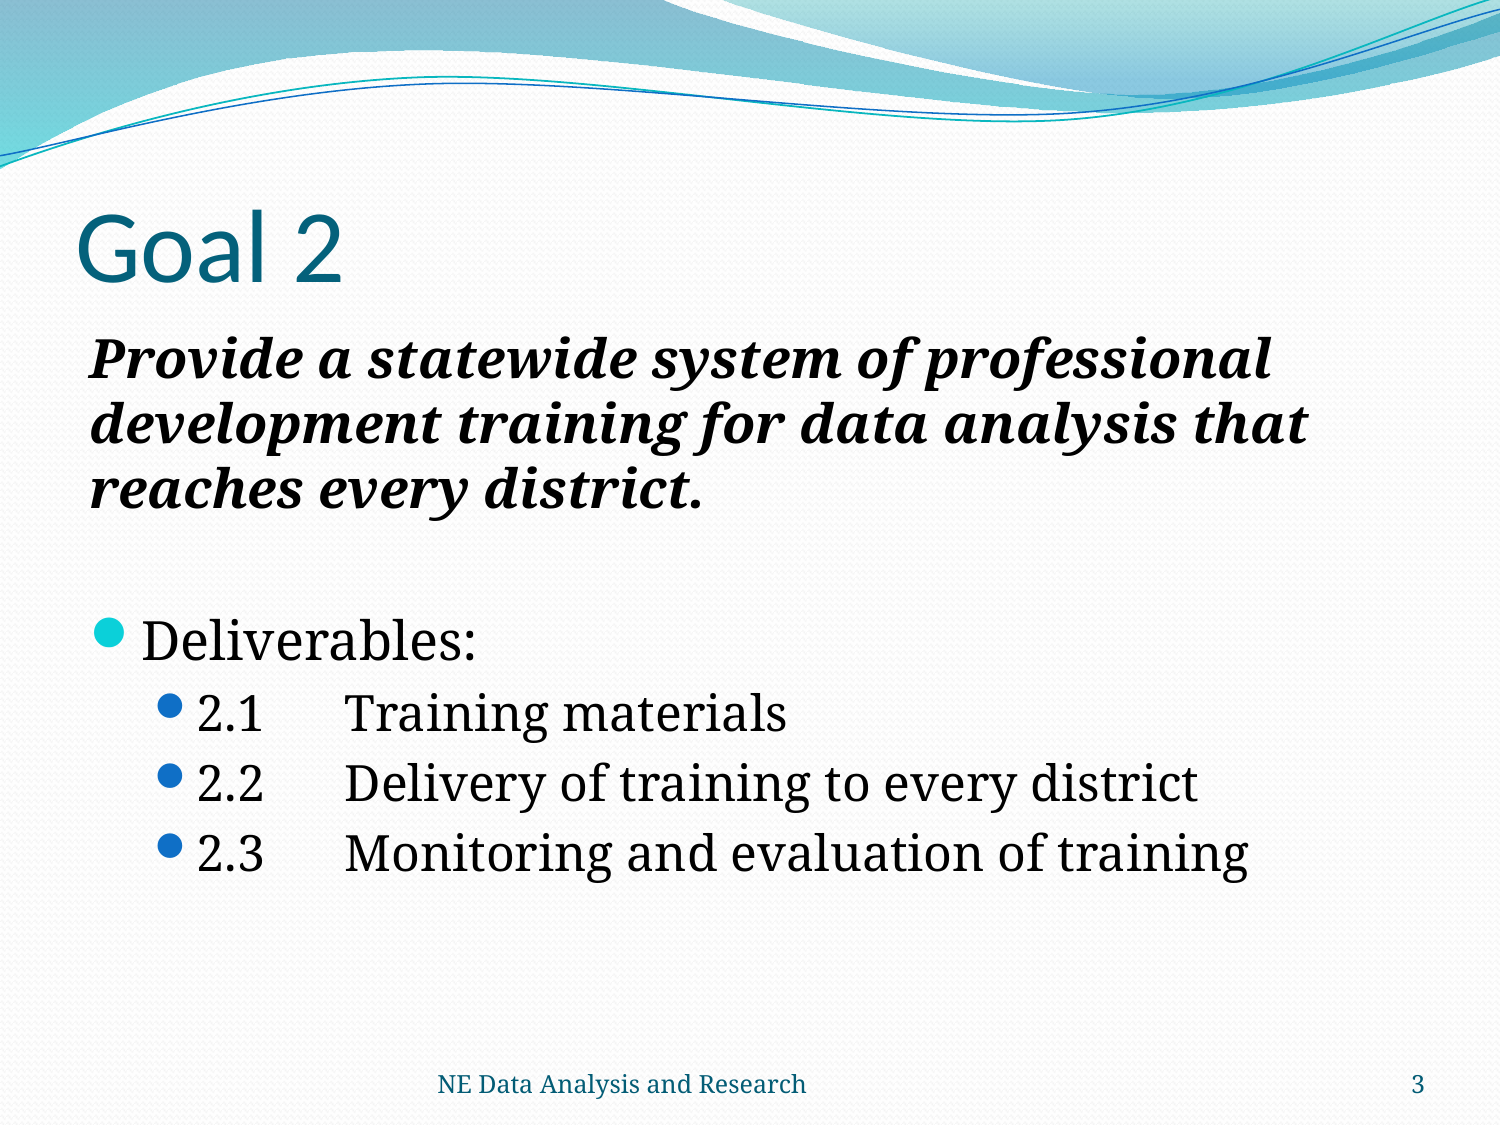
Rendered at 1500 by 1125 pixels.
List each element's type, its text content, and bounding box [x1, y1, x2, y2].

list Provide a statewide system of professional development training for data analysis that reaches every district. Deliverables: 2.1 Training materials 2.2 Delivery of training to every district 2.3 Monitoring and evaluation of training [75, 317, 1425, 1038]
slide_number 3 [1299, 1042, 1425, 1103]
title Goal 2 [75, 115, 1425, 303]
footer NE Data Analysis and Research [437, 1042, 988, 1103]
